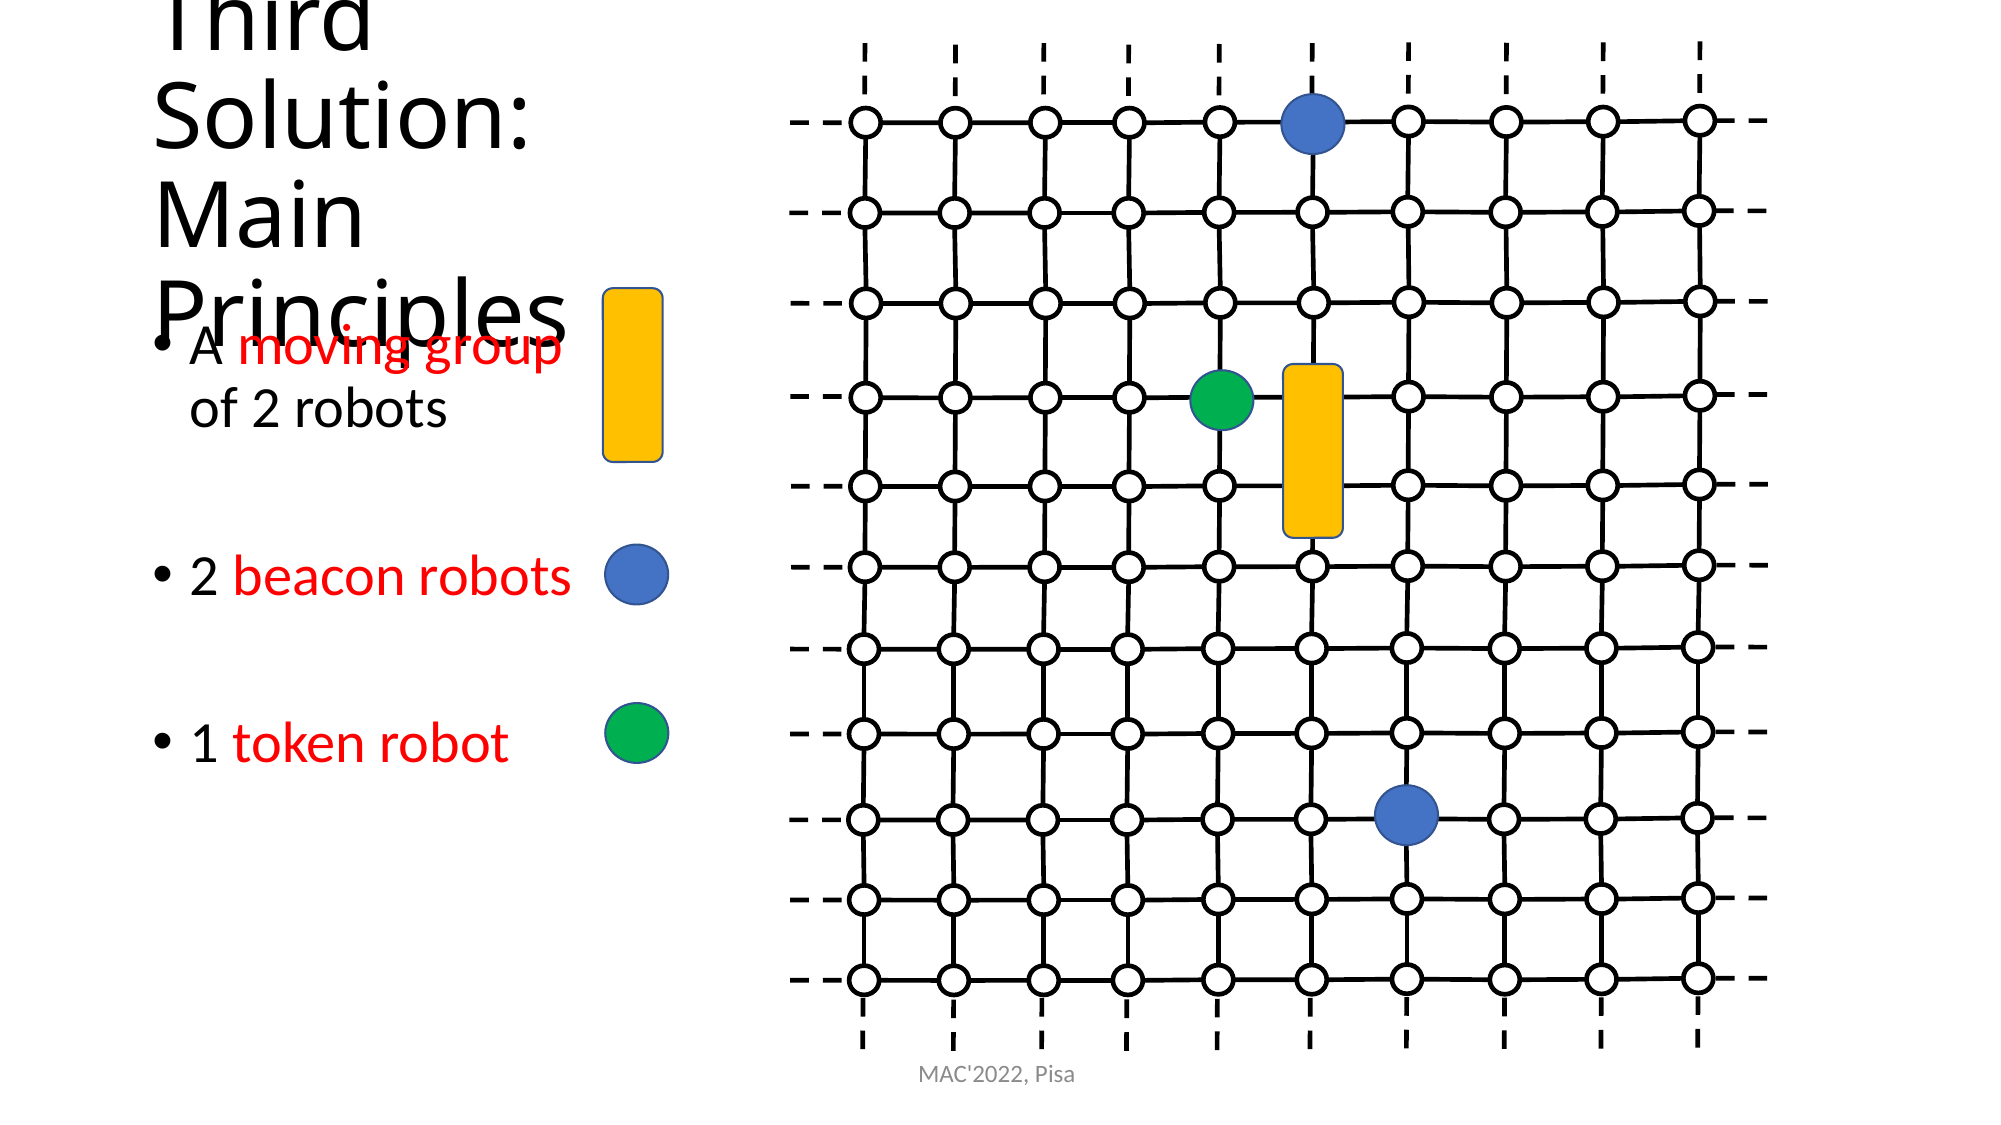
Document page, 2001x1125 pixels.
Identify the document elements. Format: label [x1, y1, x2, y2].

list [137, 216, 636, 1014]
text_box [604, 702, 670, 764]
text_box [604, 543, 670, 606]
footer [662, 1042, 1338, 1103]
text_box [789, 41, 1777, 1065]
text_box [601, 287, 664, 464]
title [137, 59, 783, 278]
